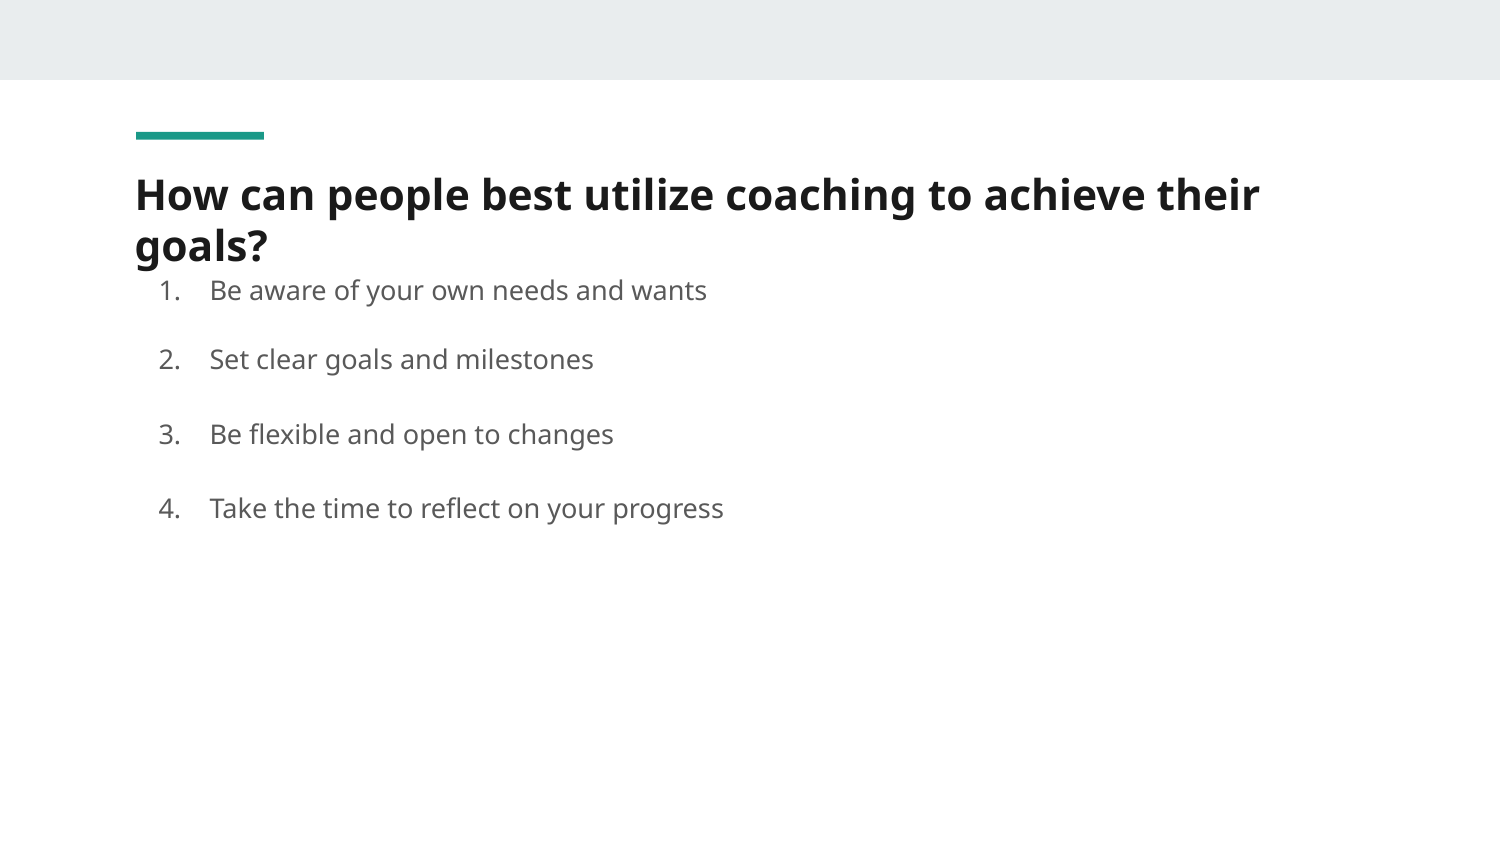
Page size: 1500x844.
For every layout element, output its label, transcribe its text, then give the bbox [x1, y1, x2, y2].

list Be aware of your own needs and wants Set clear goals and milestones Be flexible and open to changes Take the time to reflect on your progress [119, 253, 1381, 780]
title How can people best utilize coaching to achieve their goals? [119, 152, 1381, 241]
